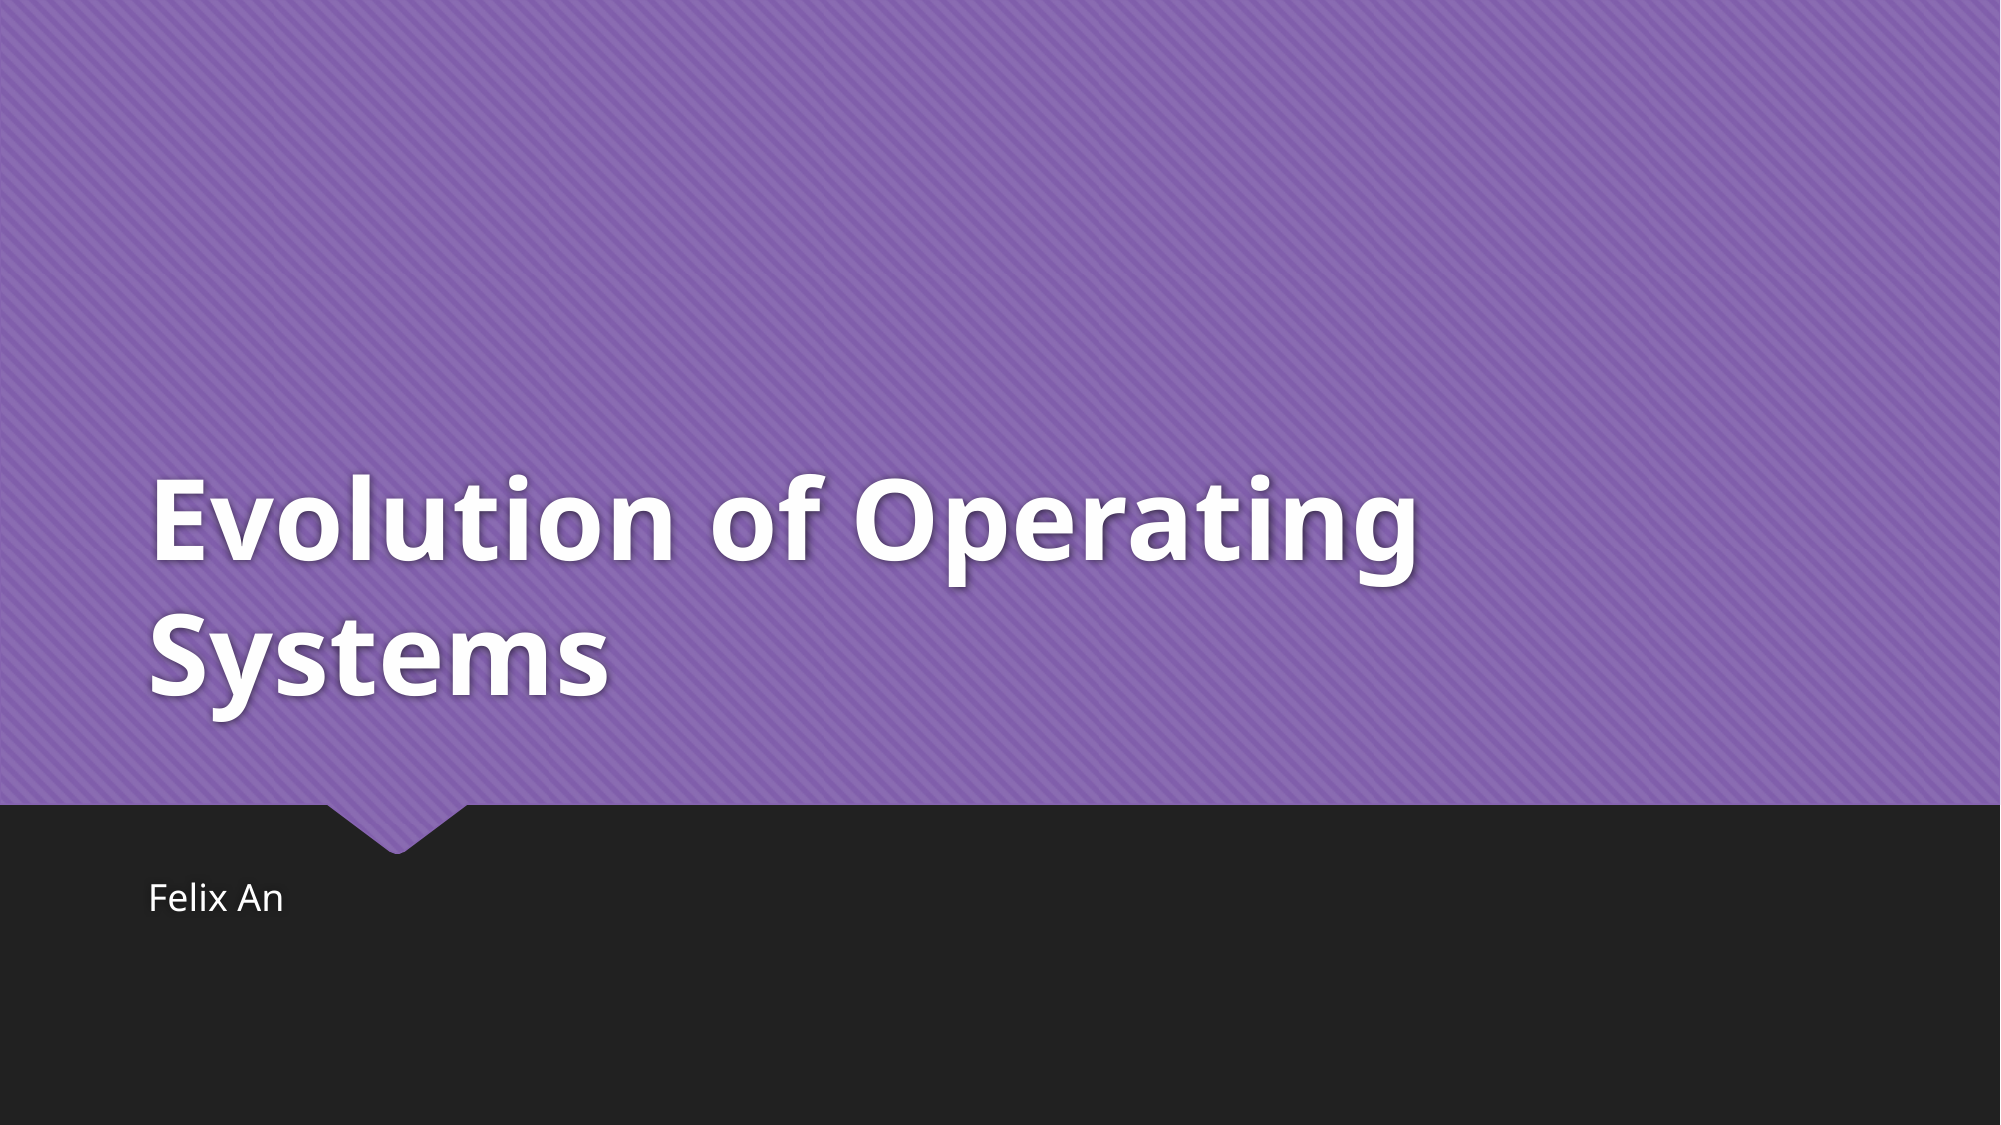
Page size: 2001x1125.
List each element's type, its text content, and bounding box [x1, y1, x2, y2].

subtitle Felix An [132, 866, 1868, 938]
title Evolution of Operating Systems [132, 237, 1868, 726]
